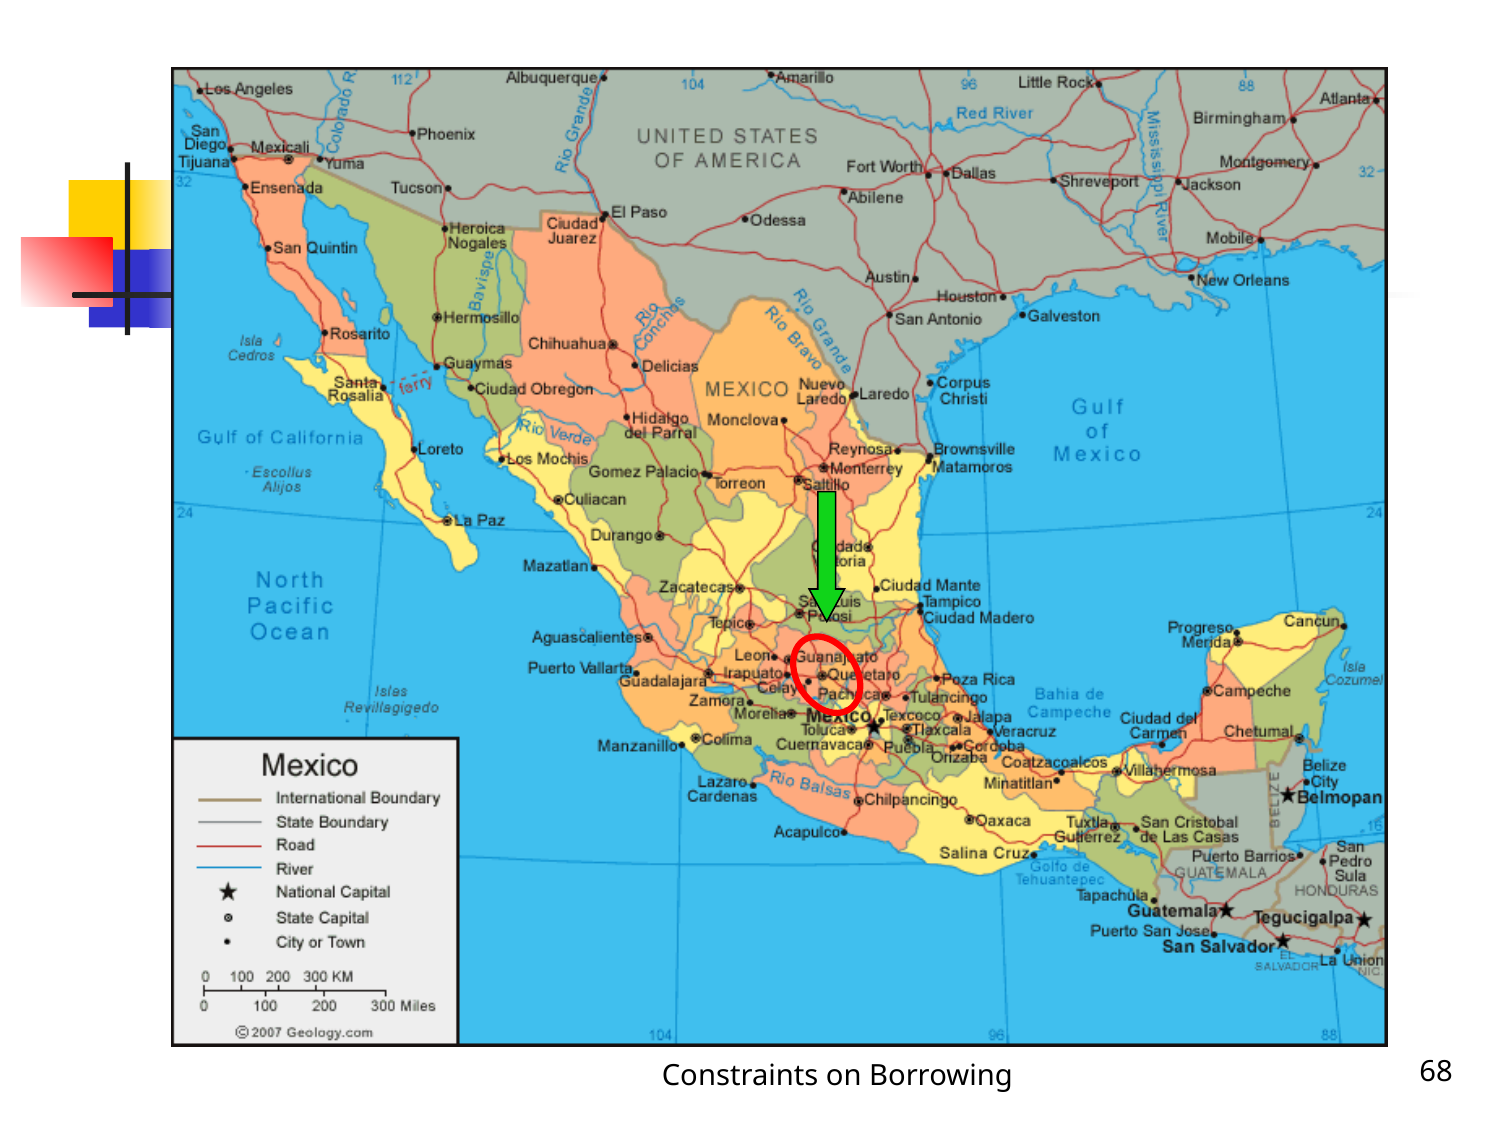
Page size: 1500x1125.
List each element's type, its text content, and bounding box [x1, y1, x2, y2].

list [170, 66, 1388, 1048]
slide_number 68 [1154, 1023, 1468, 1100]
footer Constraints on Borrowing [599, 1056, 1076, 1100]
